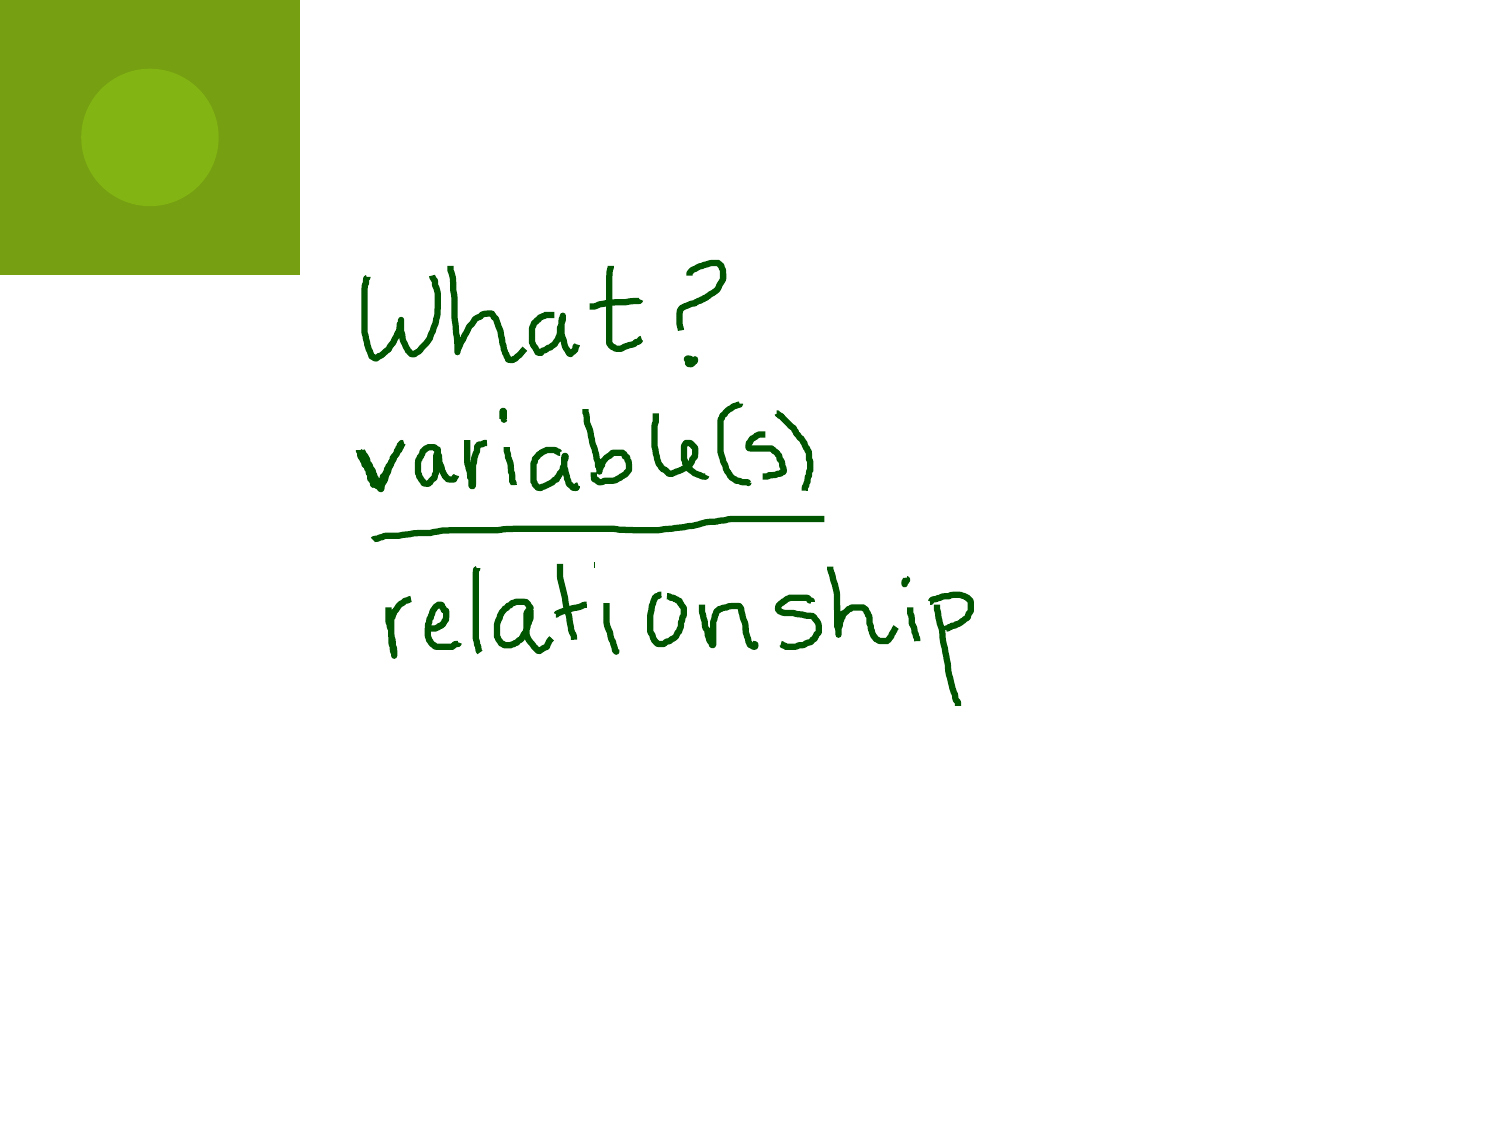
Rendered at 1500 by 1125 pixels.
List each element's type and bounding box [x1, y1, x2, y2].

text_box [776, 412, 812, 491]
text_box [605, 603, 618, 653]
text_box [649, 594, 685, 645]
text_box [653, 413, 708, 478]
text_box [930, 594, 972, 631]
text_box [532, 449, 579, 489]
text_box [555, 603, 587, 616]
text_box [372, 518, 825, 541]
text_box [589, 299, 641, 308]
text_box [426, 603, 460, 648]
text_box [678, 262, 724, 331]
text_box [701, 604, 757, 648]
text_box [358, 450, 373, 486]
text_box [417, 446, 457, 485]
text_box [584, 409, 630, 483]
text_box [747, 433, 785, 478]
text_box [363, 275, 439, 360]
text_box [379, 467, 391, 490]
text_box [686, 357, 696, 365]
text_box [466, 440, 488, 487]
text_box [501, 410, 506, 421]
text_box [903, 577, 908, 585]
text_box [777, 596, 820, 648]
text_box [909, 607, 919, 642]
text_box [531, 314, 578, 355]
text_box [496, 601, 553, 652]
text_box [505, 447, 515, 486]
text_box [449, 265, 526, 361]
text_box [608, 303, 642, 350]
text_box [608, 265, 626, 301]
text_box [359, 442, 405, 488]
text_box [387, 598, 412, 657]
text_box [719, 403, 750, 484]
text_box [566, 611, 575, 640]
text_box [559, 563, 569, 609]
text_box [937, 617, 959, 706]
text_box [829, 566, 897, 642]
text_box [475, 568, 481, 653]
